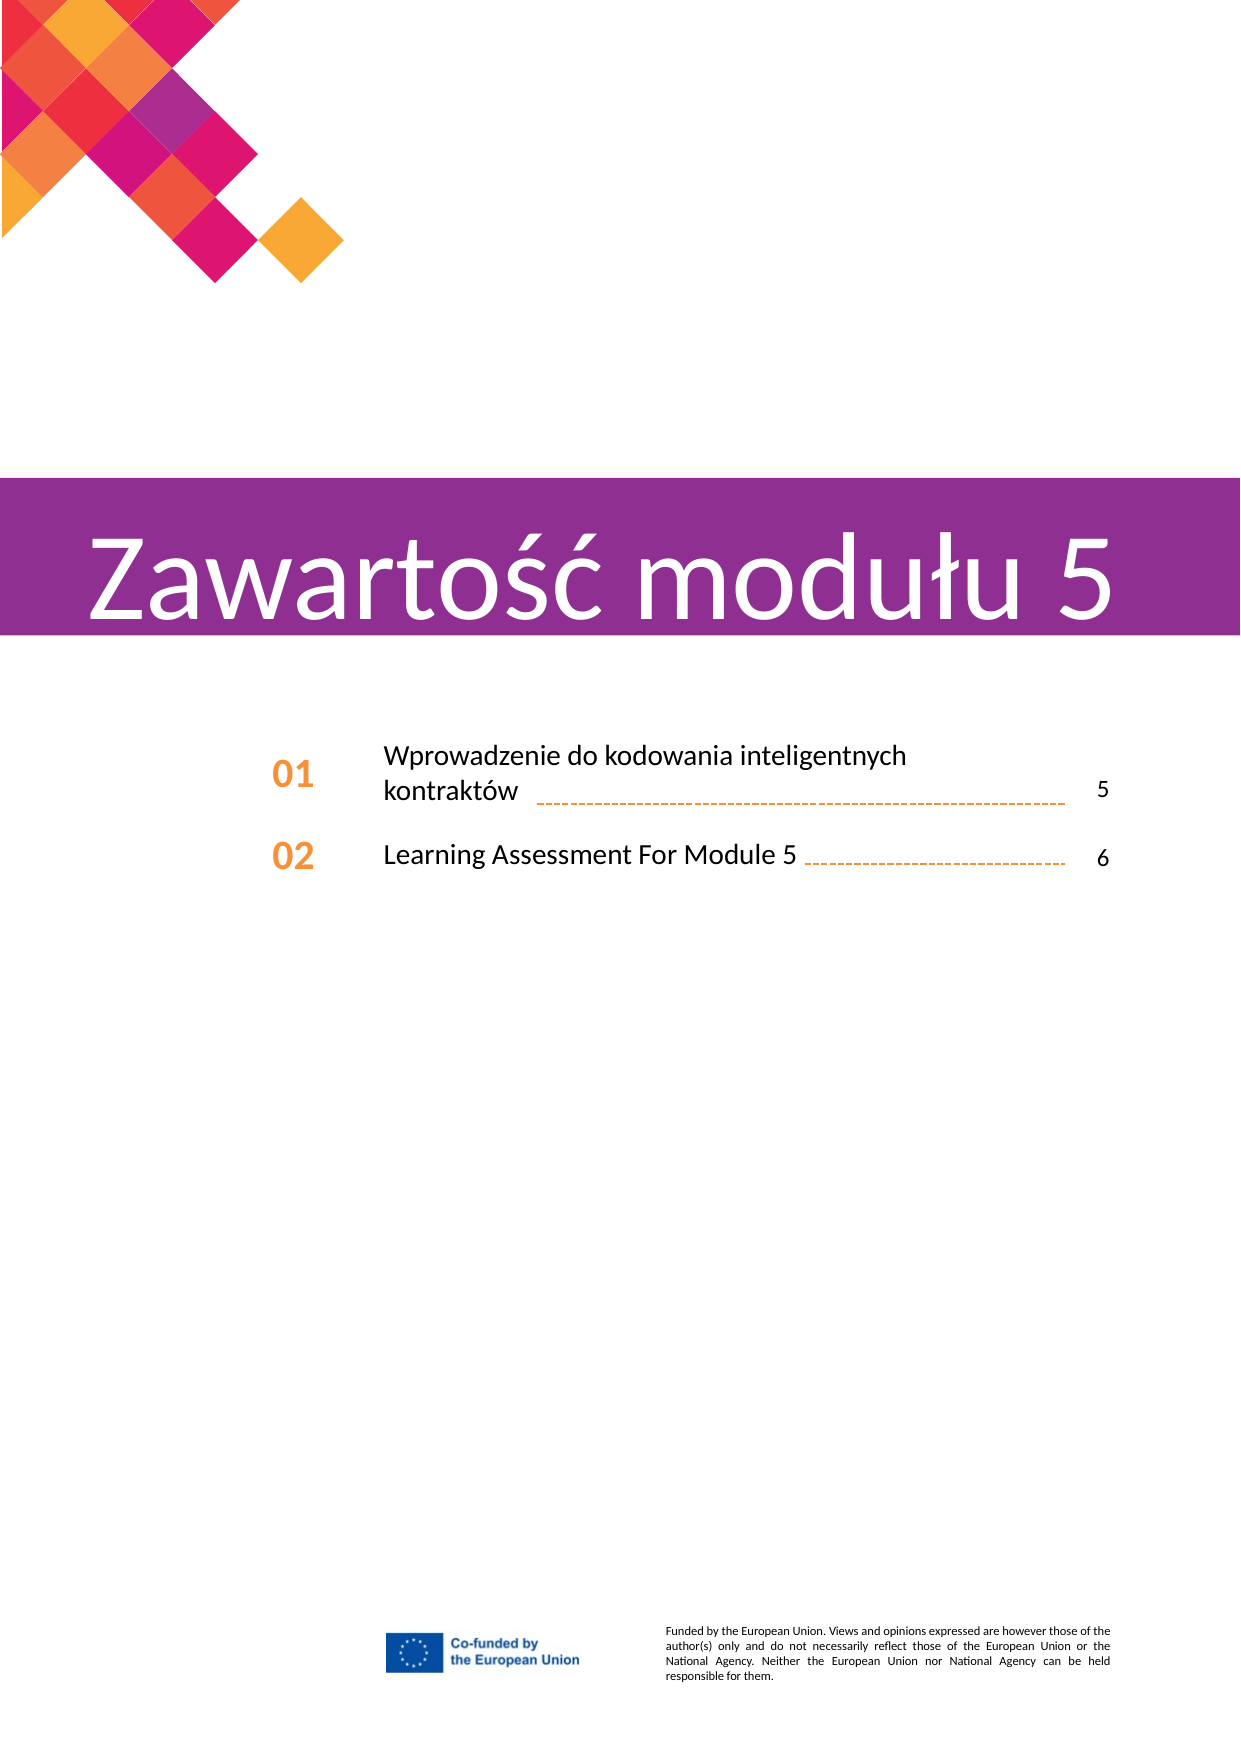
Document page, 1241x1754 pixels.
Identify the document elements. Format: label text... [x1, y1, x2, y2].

picture [386, 1630, 581, 1676]
list Learning Assessment For Module 5 [368, 824, 951, 882]
text_box Zawartość modułu 5 [72, 486, 1175, 647]
list Wprowadzenie do kodowania inteligentnych kontraktów [368, 742, 1021, 800]
list 02 [240, 824, 347, 882]
list 01 [240, 742, 347, 800]
text_box 5 [1050, 758, 1125, 816]
text_box 6 [1050, 828, 1125, 886]
